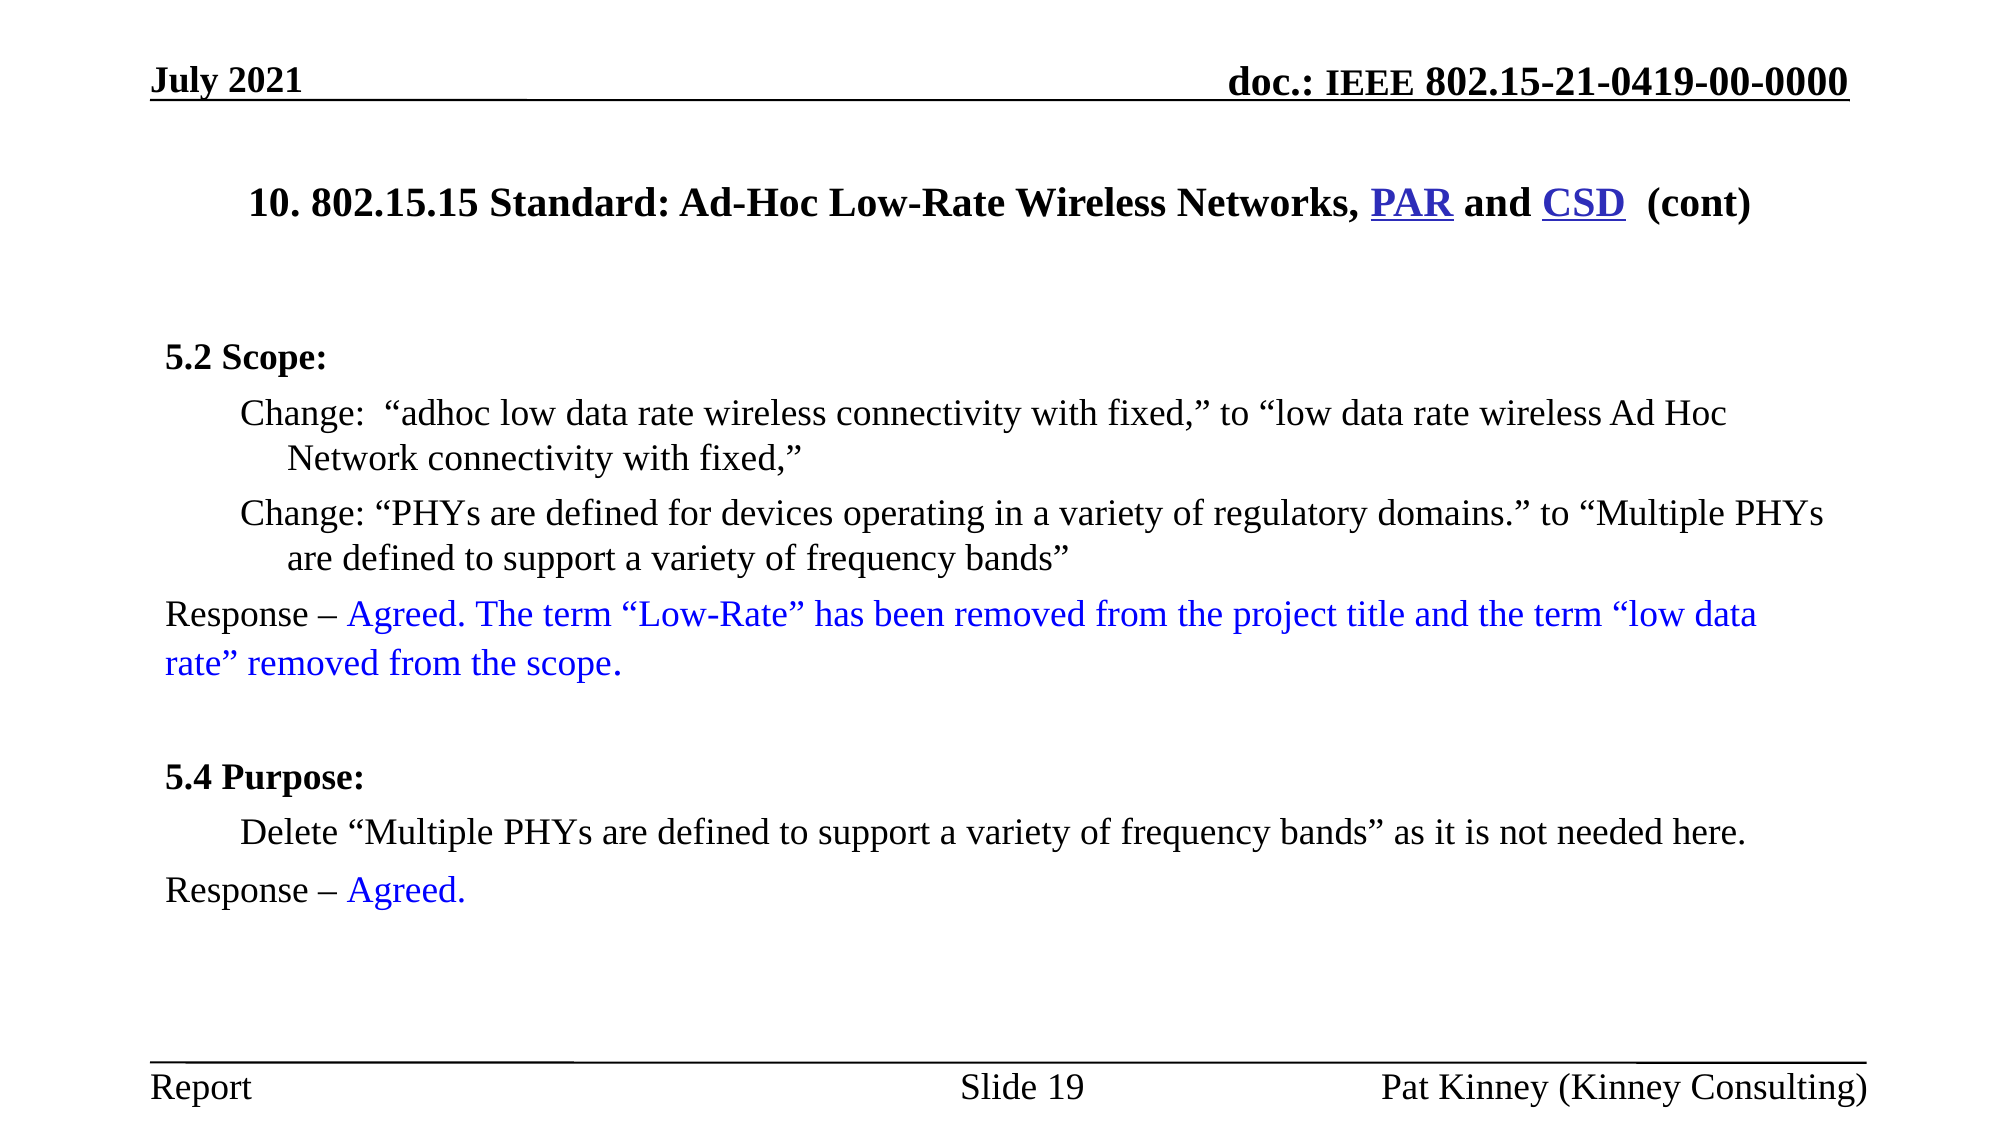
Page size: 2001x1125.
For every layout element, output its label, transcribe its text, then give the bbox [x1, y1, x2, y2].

list 5.2 Scope: Change: “adhoc low data rate wireless connectivity with fixed,” to “low data rate wireless Ad Hoc Network connectivity with fixed,” Change: “PHYs are defined for devices operating in a variety of regulatory domains.” to “Multiple PHYs are defined to support a variety of frequency bands” Response – Agreed. The term “Low-Rate” has been removed from the project title and the term “low data rate” removed from the scope. 5.4 Purpose: Delete “Multiple PHYs are defined to support a variety of frequency bands” as it is not needed here. Response – Agreed. [149, 324, 1850, 1000]
title 10. 802.15.15 Standard: Ad-Hoc Low-Rate Wireless Networks, PAR and CSD (cont) [149, 112, 1850, 288]
text_box Pat Kinney (Kinney Consulting) [1330, 1062, 1869, 1122]
slide_number Slide 19 [950, 1061, 1095, 1125]
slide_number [149, 49, 431, 100]
